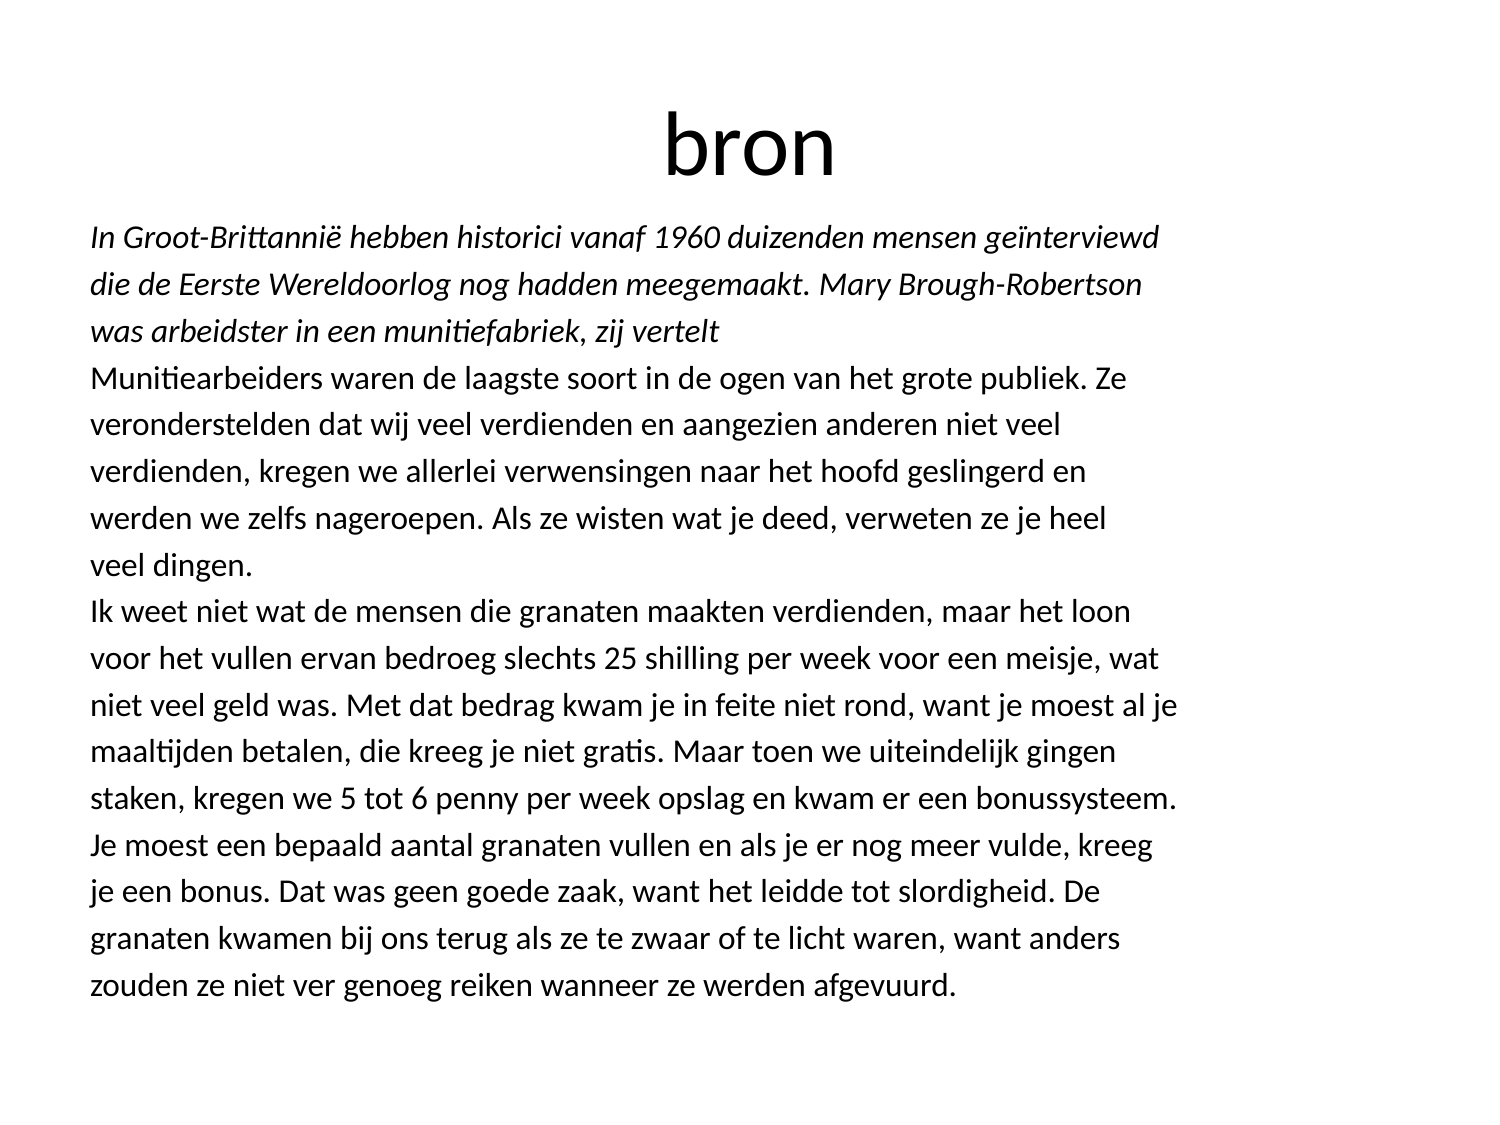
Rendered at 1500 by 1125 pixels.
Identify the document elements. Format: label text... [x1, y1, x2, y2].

list In Groot-Brittannië hebben historici vanaf 1960 duizenden mensen geïnterviewd die de Eerste Wereldoorlog nog hadden meegemaakt. Mary Brough-Robertson was arbeidster in een munitiefabriek, zij vertelt Munitiearbeiders waren de laagste soort in de ogen van het grote publiek. Ze veronderstelden dat wij veel verdienden en aangezien anderen niet veel verdienden, kregen we allerlei verwensingen naar het hoofd geslingerd en werden we zelfs nageroepen. Als ze wisten wat je deed, verweten ze je heel veel dingen. Ik weet niet wat de mensen die granaten maakten verdienden, maar het loon voor het vullen ervan bedroeg slechts 25 shilling per week voor een meisje, wat niet veel geld was. Met dat bedrag kwam je in feite niet rond, want je moest al je maaltijden betalen, die kreeg je niet gratis. Maar toen we uiteindelijk gingen staken, kregen we 5 tot 6 penny per week opslag en kwam er een bonussysteem. Je moest een bepaald aantal granaten vullen en als je er nog meer vulde, kreeg je een bonus. Dat was geen goede zaak, want het leidde tot slordigheid. De granaten kwamen bij ons terug als ze te zwaar of te licht waren, want anders zouden ze niet ver genoeg reiken wanneer ze werden afgevuurd. [75, 208, 1425, 1024]
title bron [75, 45, 1425, 208]
